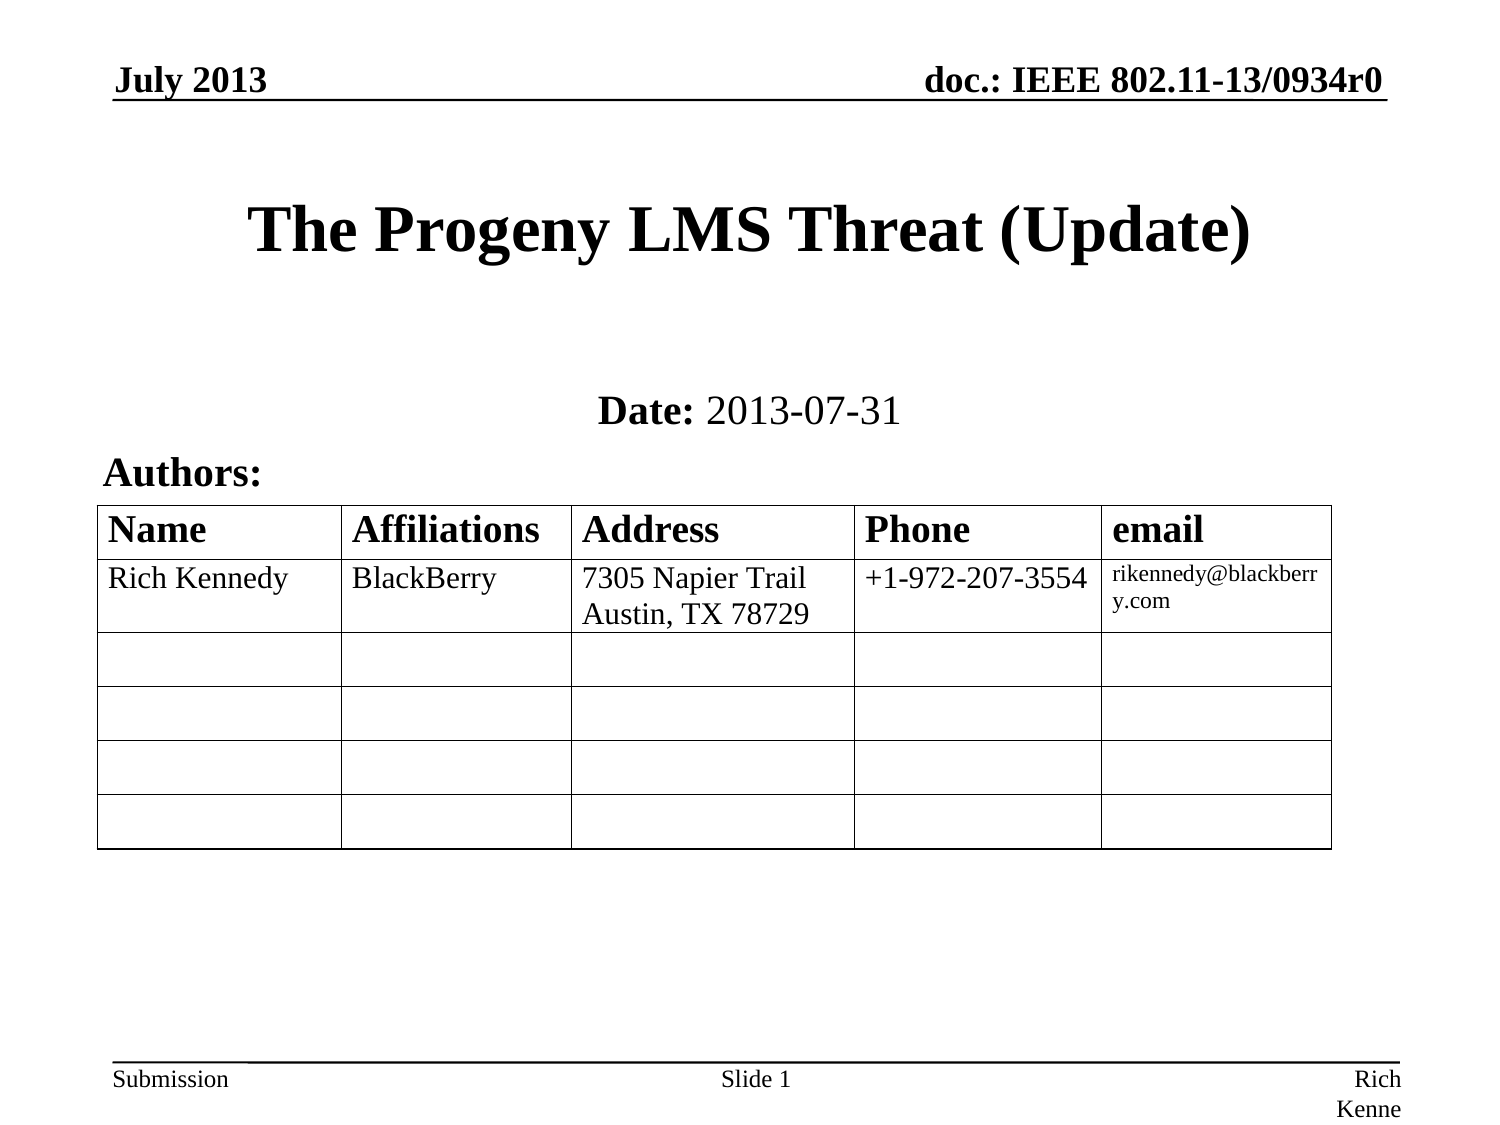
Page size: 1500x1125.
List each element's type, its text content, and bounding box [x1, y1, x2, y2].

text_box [82, 504, 1378, 916]
text_box Authors: [87, 437, 325, 500]
list Date: 2013-07-31 [112, 375, 1388, 438]
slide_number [114, 54, 316, 101]
slide_number Slide 1 [712, 1061, 800, 1093]
footer Rich Kennedy, BlackBerry Corporation [1324, 1061, 1402, 1093]
title The Progeny LMS Threat (Update) [112, 137, 1388, 313]
